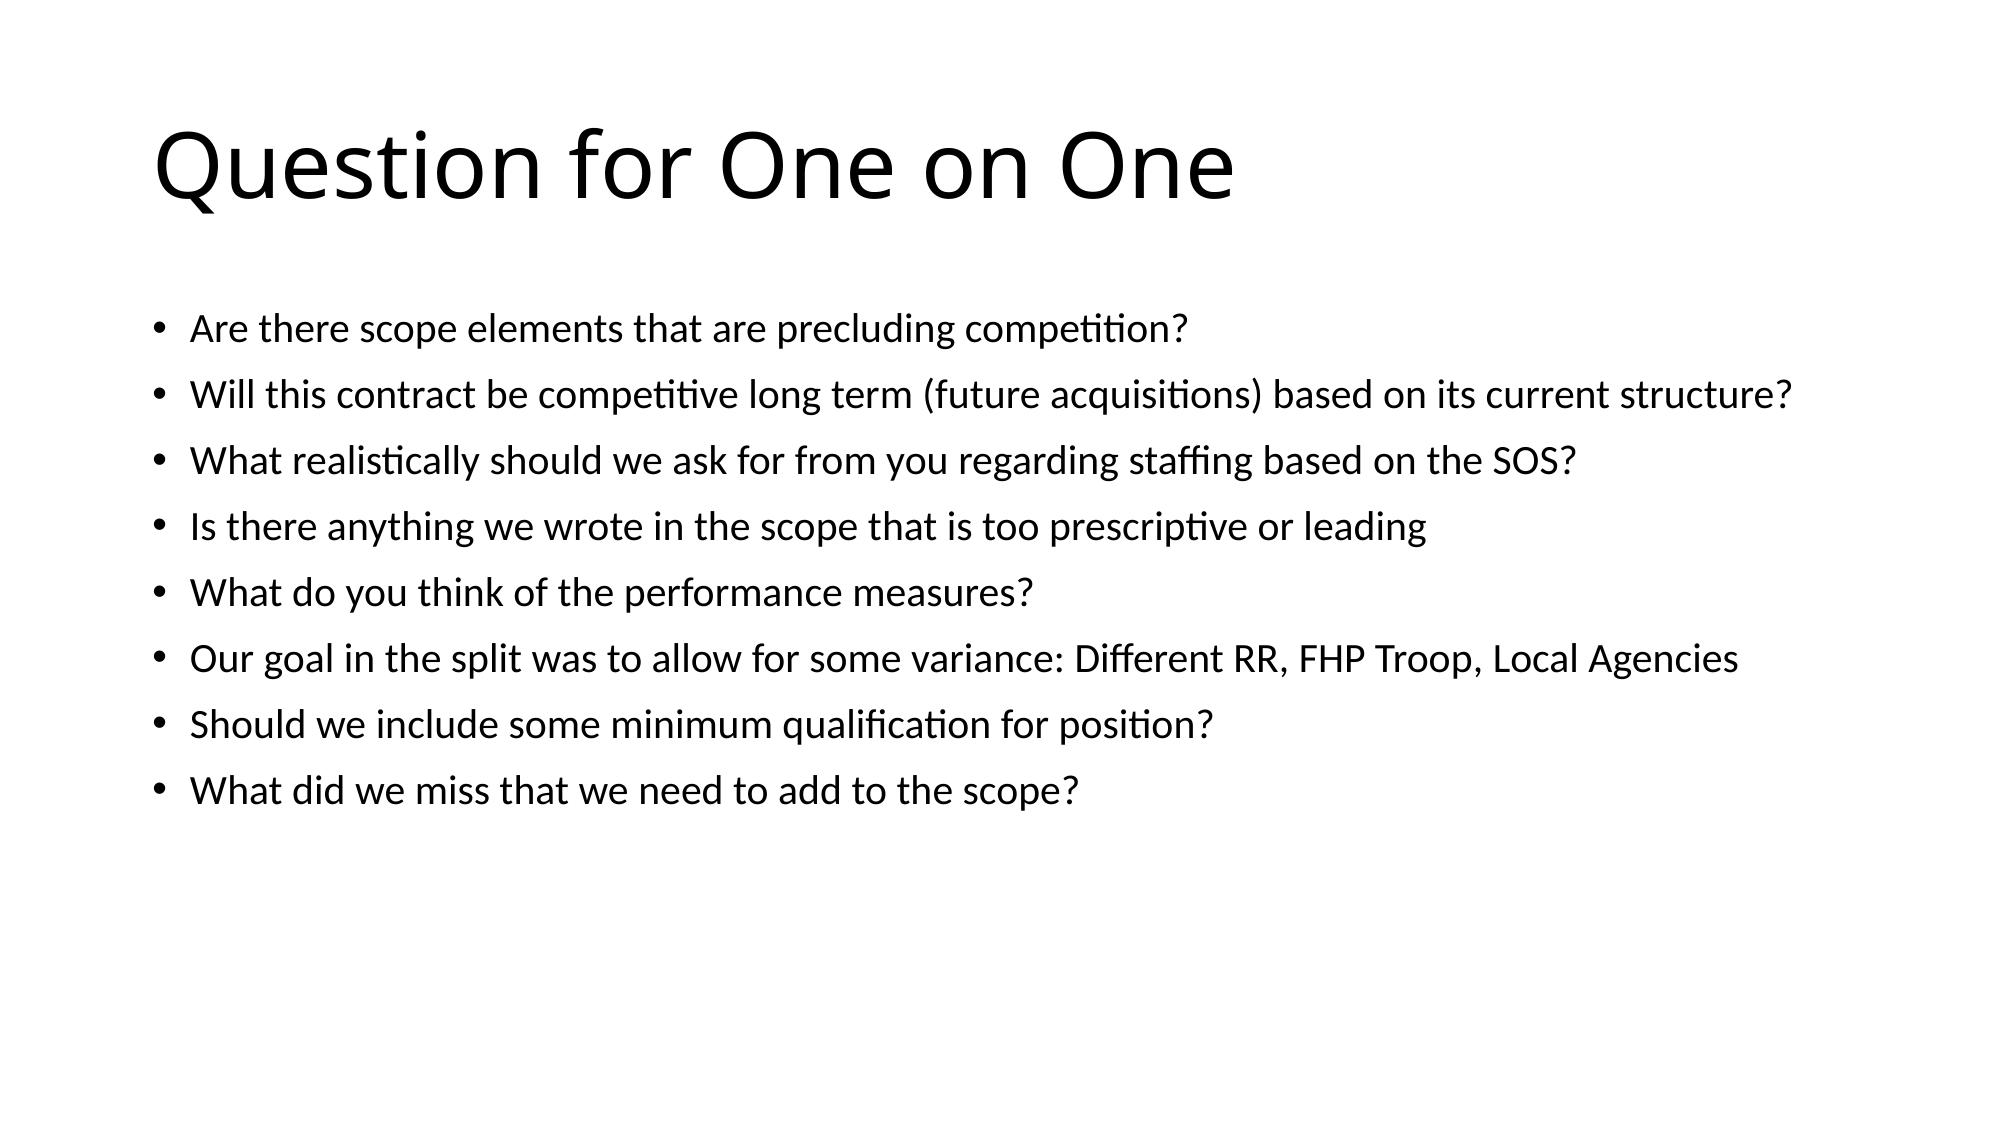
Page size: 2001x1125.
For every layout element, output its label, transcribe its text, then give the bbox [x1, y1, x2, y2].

list Are there scope elements that are precluding competition? Will this contract be competitive long term (future acquisitions) based on its current structure? What realistically should we ask for from you regarding staffing based on the SOS? Is there anything we wrote in the scope that is too prescriptive or leading What do you think of the performance measures? Our goal in the split was to allow for some variance: Different RR, FHP Troop, Local Agencies Should we include some minimum qualification for position? What did we miss that we need to add to the scope? [137, 299, 1863, 1014]
title Question for One on One [137, 59, 1863, 278]
